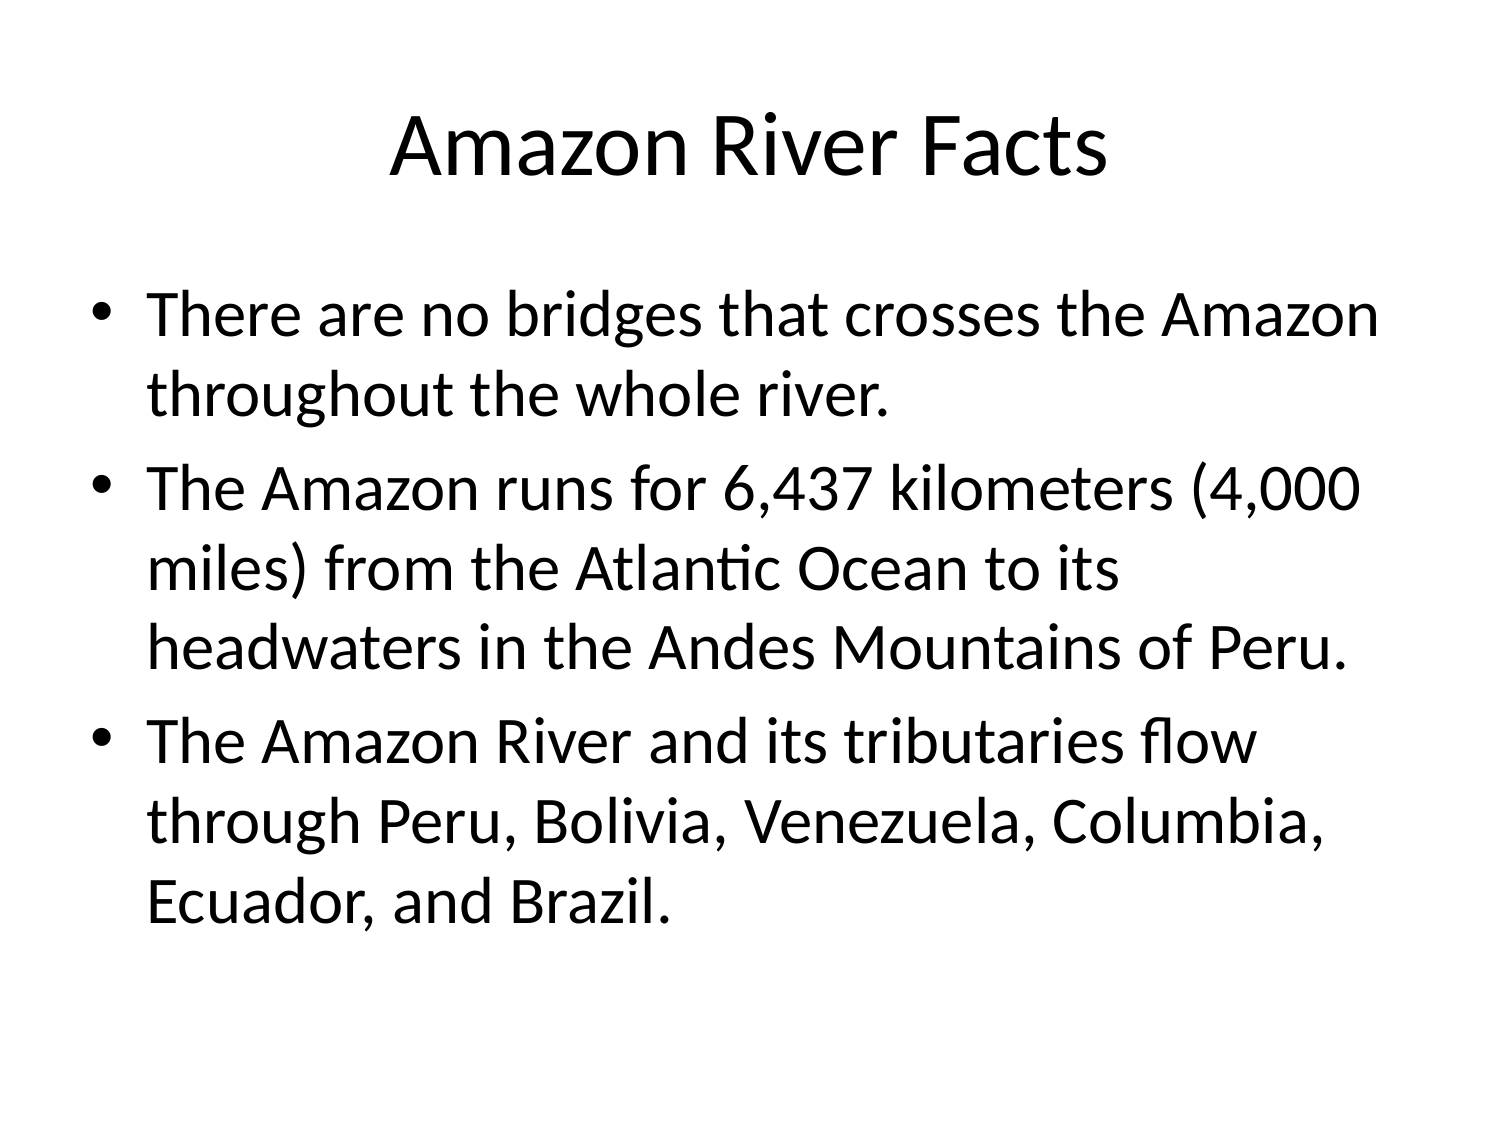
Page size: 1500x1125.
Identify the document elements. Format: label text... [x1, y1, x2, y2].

list There are no bridges that crosses the Amazon throughout the whole river. The Amazon runs for 6,437 kilometers (4,000 miles) from the Atlantic Ocean to its headwaters in the Andes Mountains of Peru. The Amazon River and its tributaries flow through Peru, Bolivia, Venezuela, Columbia, Ecuador, and Brazil. [75, 262, 1425, 1005]
title Amazon River Facts [75, 45, 1425, 233]
